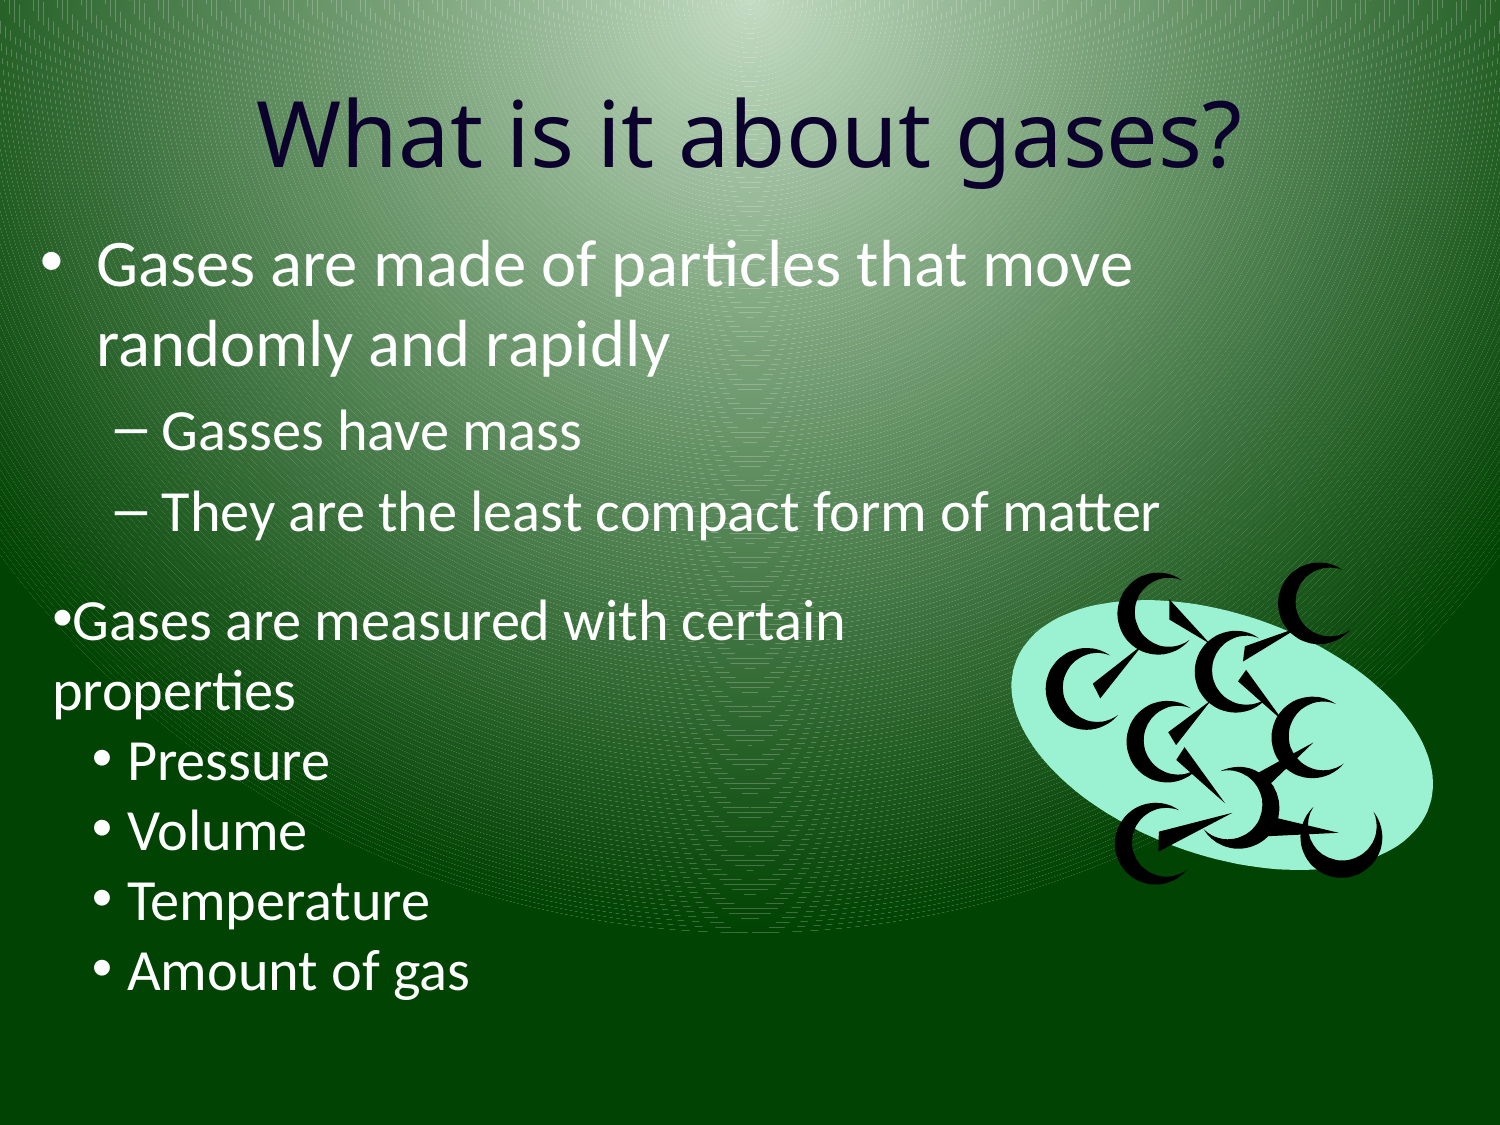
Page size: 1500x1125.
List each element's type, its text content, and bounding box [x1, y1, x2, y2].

list Gases are made of particles that move randomly and rapidly Gasses have mass They are the least compact form of matter [24, 212, 1375, 575]
picture [987, 562, 1458, 888]
text_box Gases are measured with certain properties Pressure Volume Temperature Amount of gas [37, 575, 1013, 1080]
title What is it about gases? [75, 37, 1425, 225]
